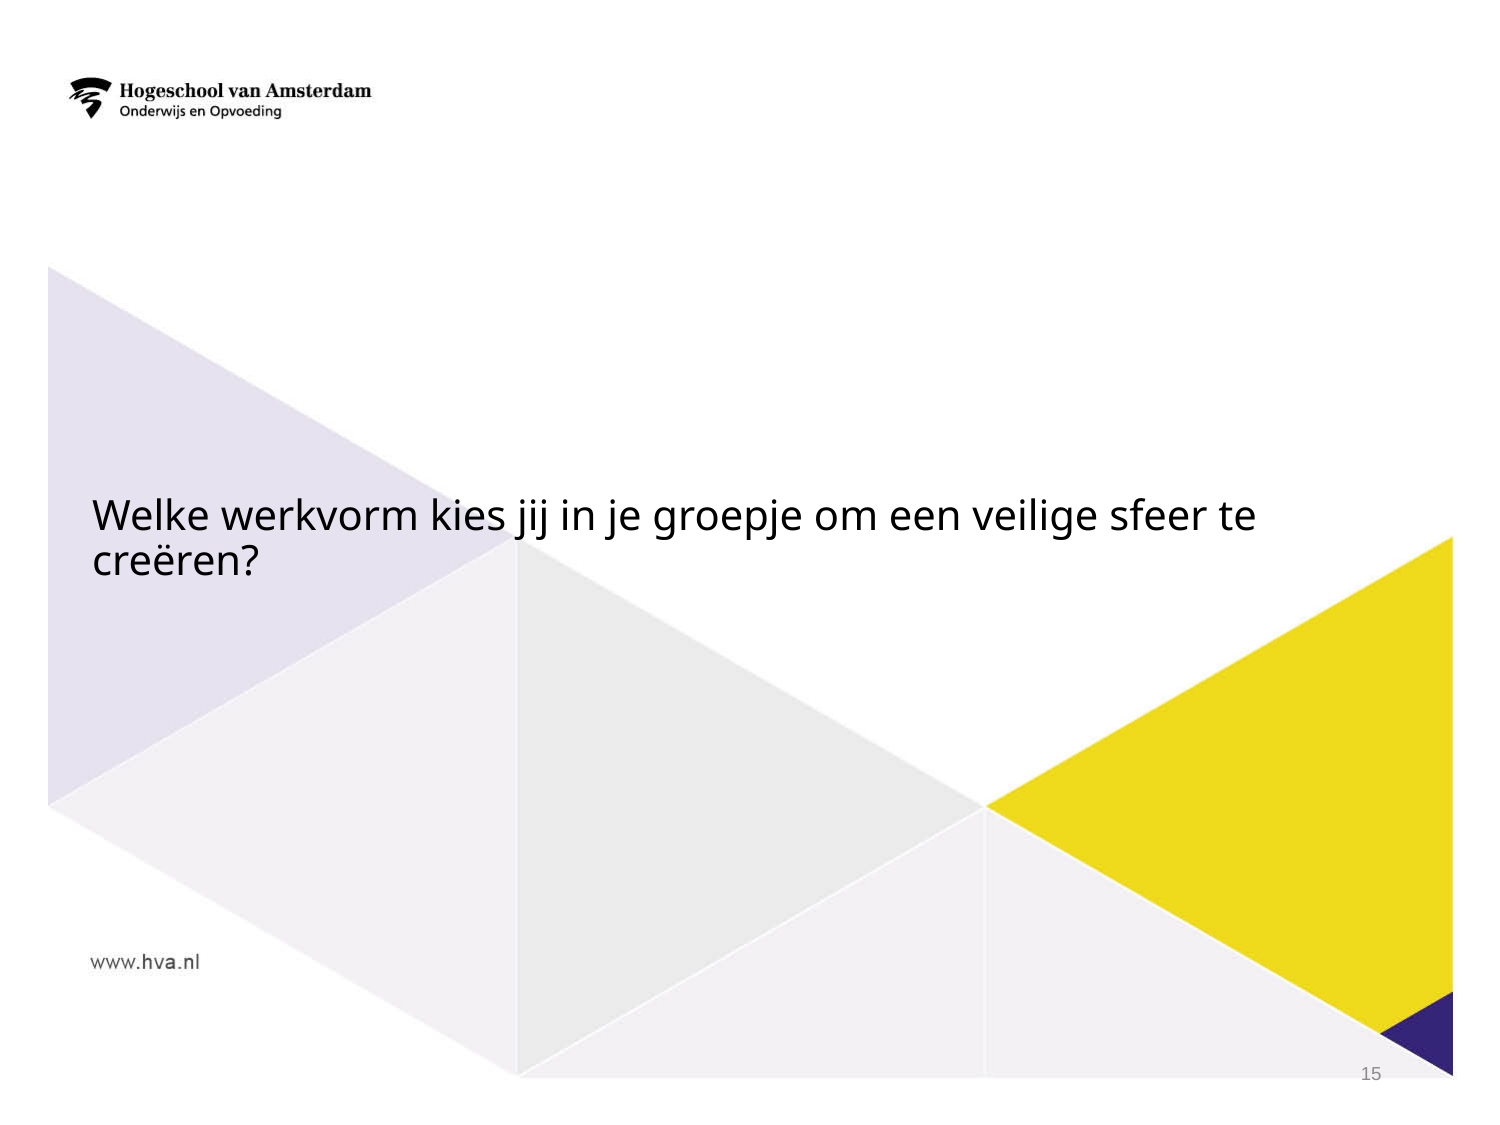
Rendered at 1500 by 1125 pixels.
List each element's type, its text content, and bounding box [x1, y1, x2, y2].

title Welke werkvorm kies jij in je groepje om een veilige sfeer te creëren? [77, 149, 1428, 928]
slide_number 15 [1059, 1042, 1397, 1103]
picture [0, 0, 1500, 1125]
